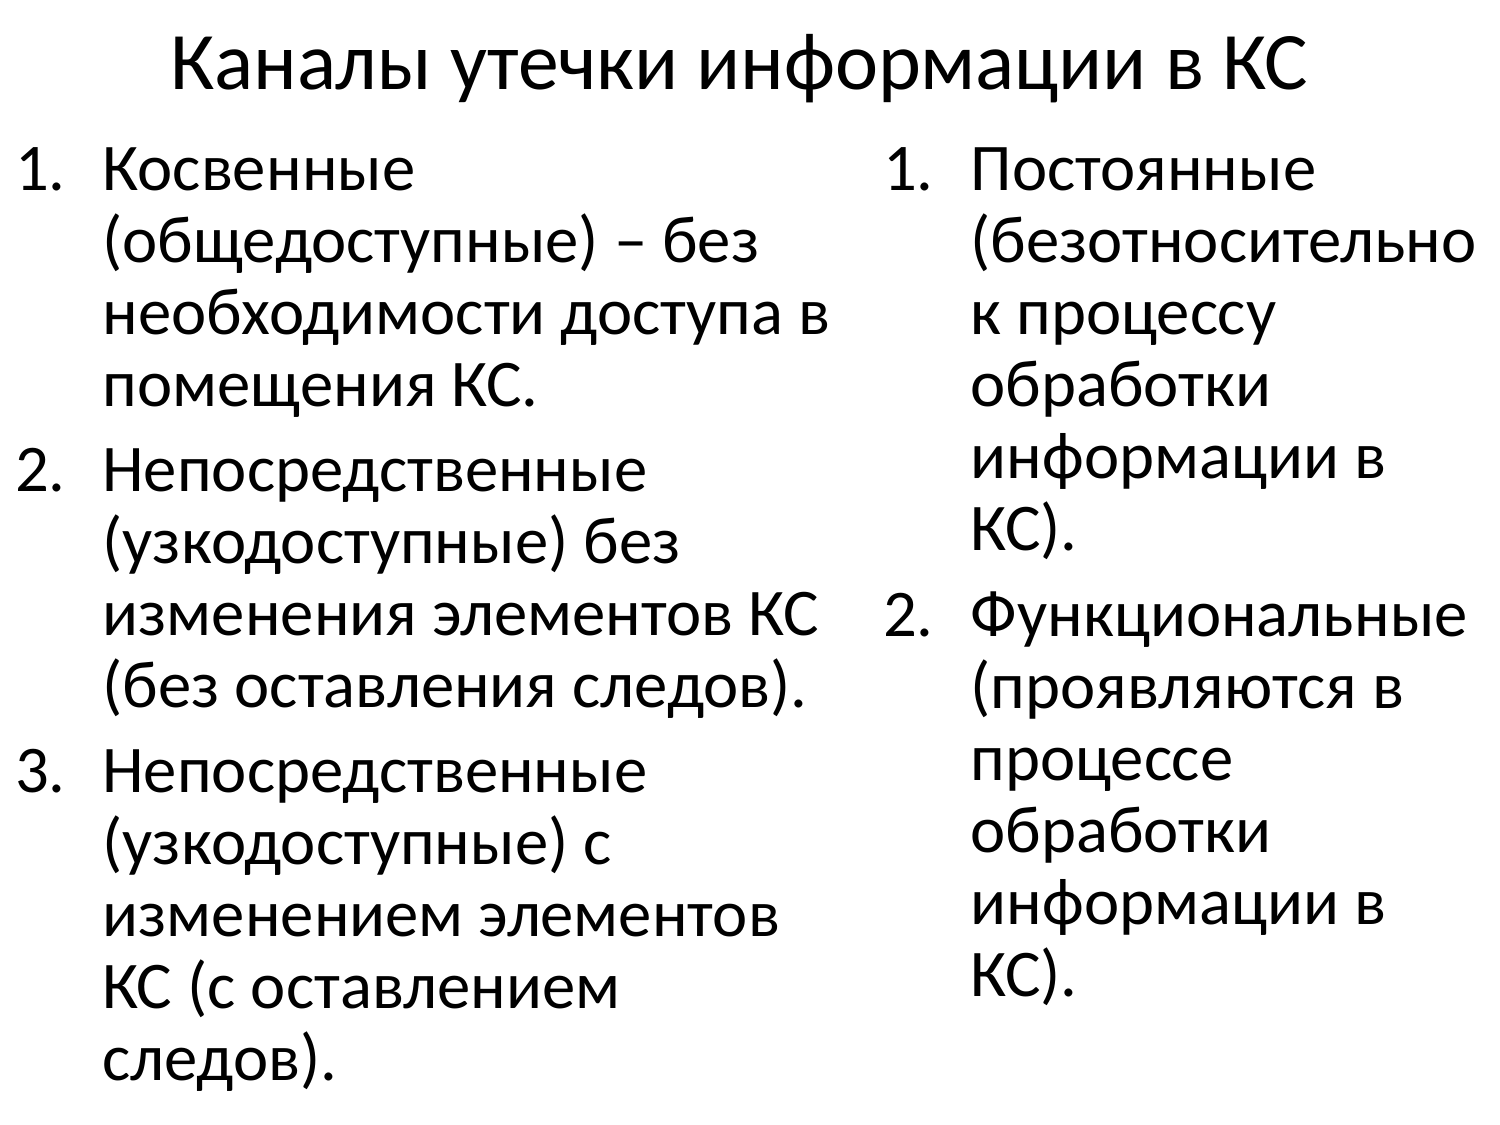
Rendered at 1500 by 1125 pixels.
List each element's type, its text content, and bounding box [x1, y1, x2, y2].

list Косвенные (общедоступные) – без необходимости доступа в помещения КС. Непосредственные (узкодоступные) без изменения элементов КС (без оставления следов). Непосредственные (узкодоступные) с изменением элементов КС (с оставлением следов). [0, 125, 868, 1125]
list Постоянные (безотносительно к процессу обработки информации в КС). Функциональные (проявляются в процессе обработки информации в КС). [868, 125, 1500, 1125]
title Каналы утечки информации в КС [64, 0, 1415, 114]
